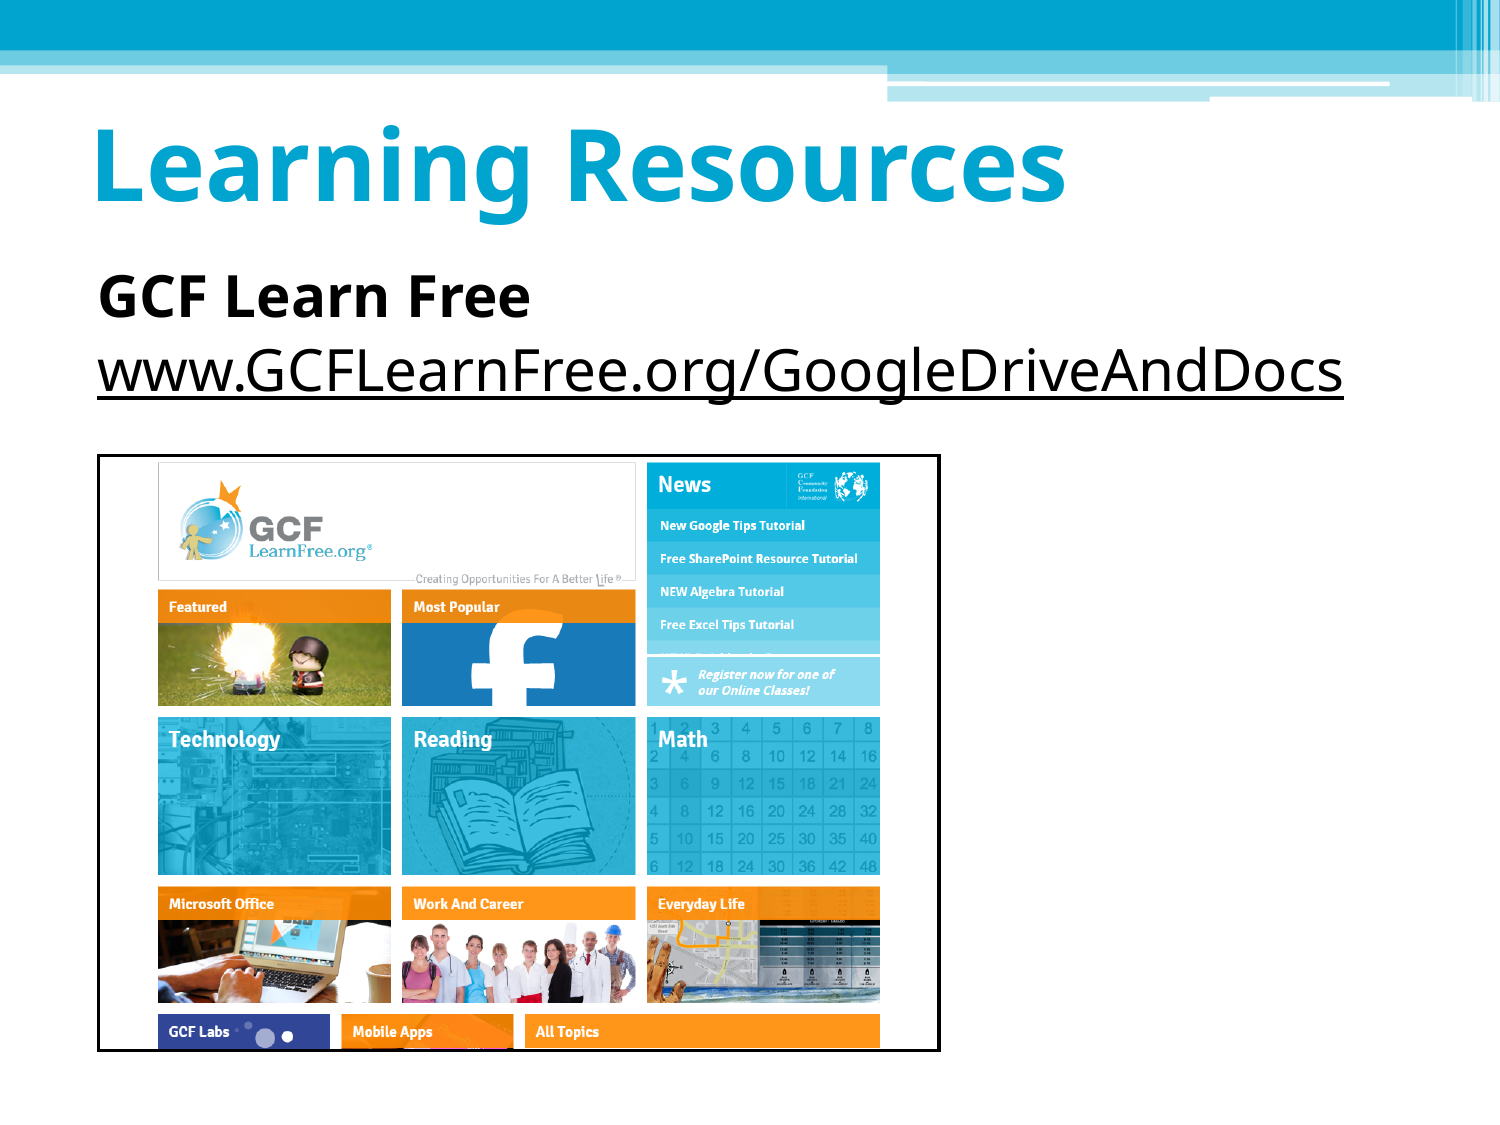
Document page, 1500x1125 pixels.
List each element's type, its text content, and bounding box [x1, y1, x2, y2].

list GCF Learn Free www.GCFLearnFree.org/GoogleDriveAndDocs [75, 251, 1418, 438]
picture [99, 457, 938, 1050]
title Learning Resources [75, 75, 1418, 248]
